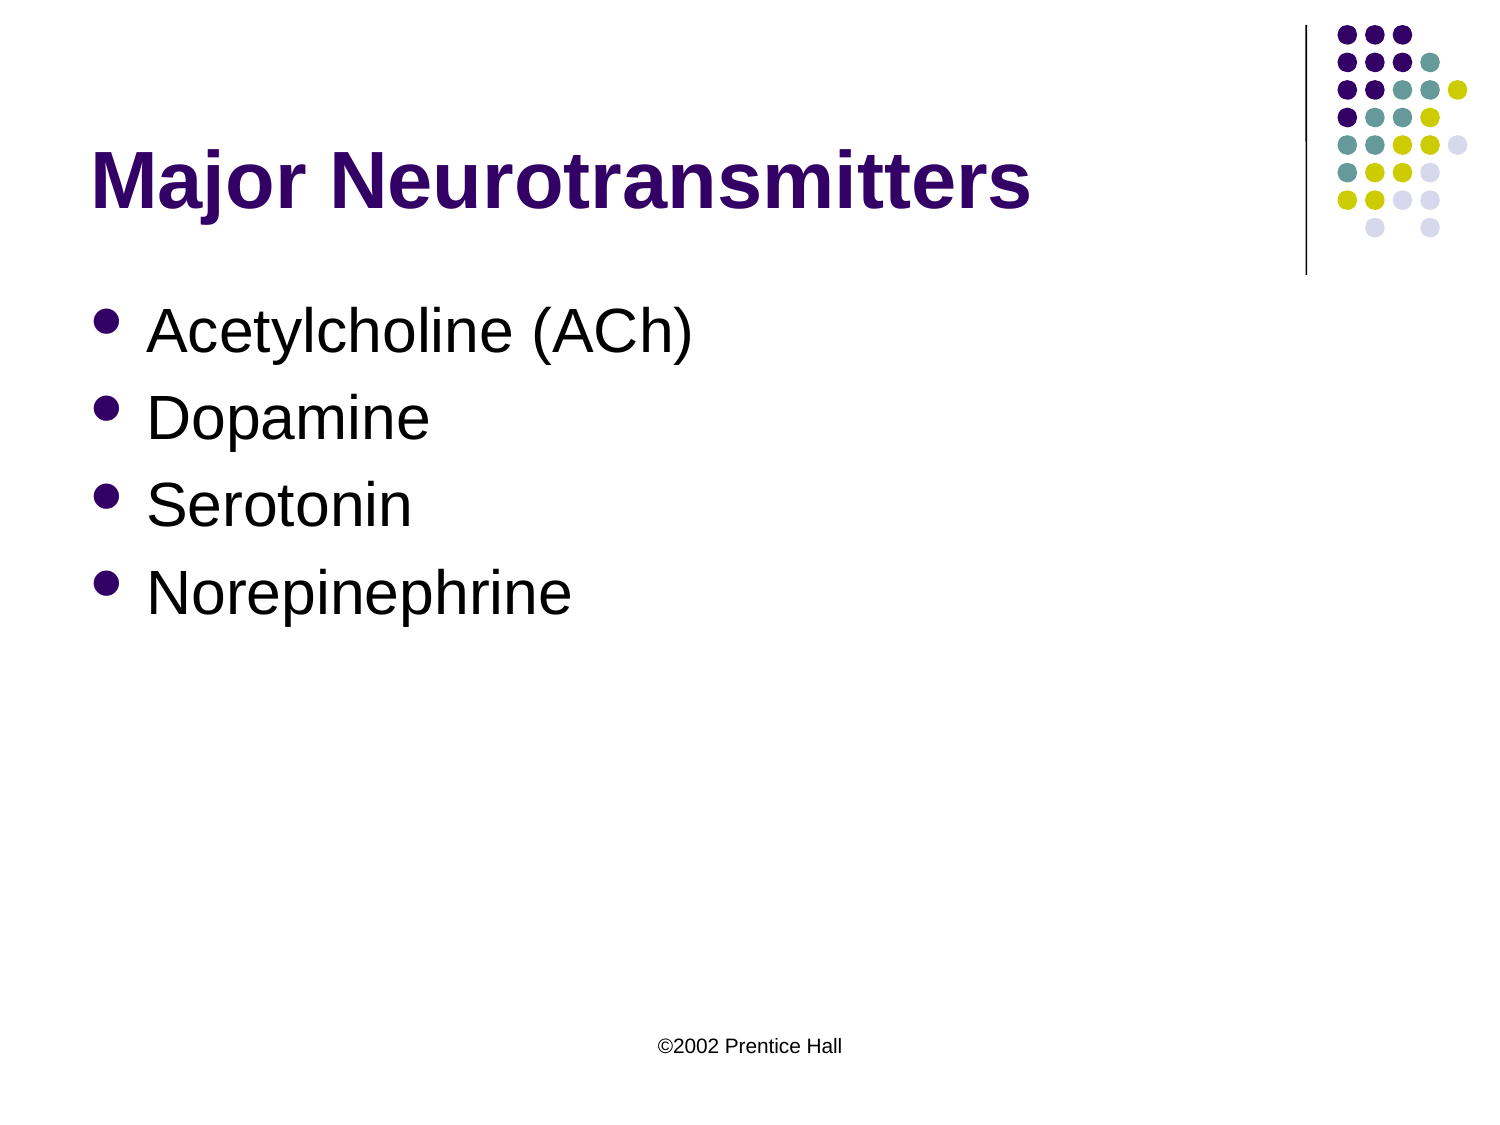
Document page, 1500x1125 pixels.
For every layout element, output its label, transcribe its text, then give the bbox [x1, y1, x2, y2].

list Acetylcholine (ACh) Dopamine Serotonin Norepinephrine [75, 282, 1425, 1006]
title Major Neurotransmitters [75, 20, 1313, 233]
footer ©2002 Prentice Hall [512, 1025, 988, 1100]
